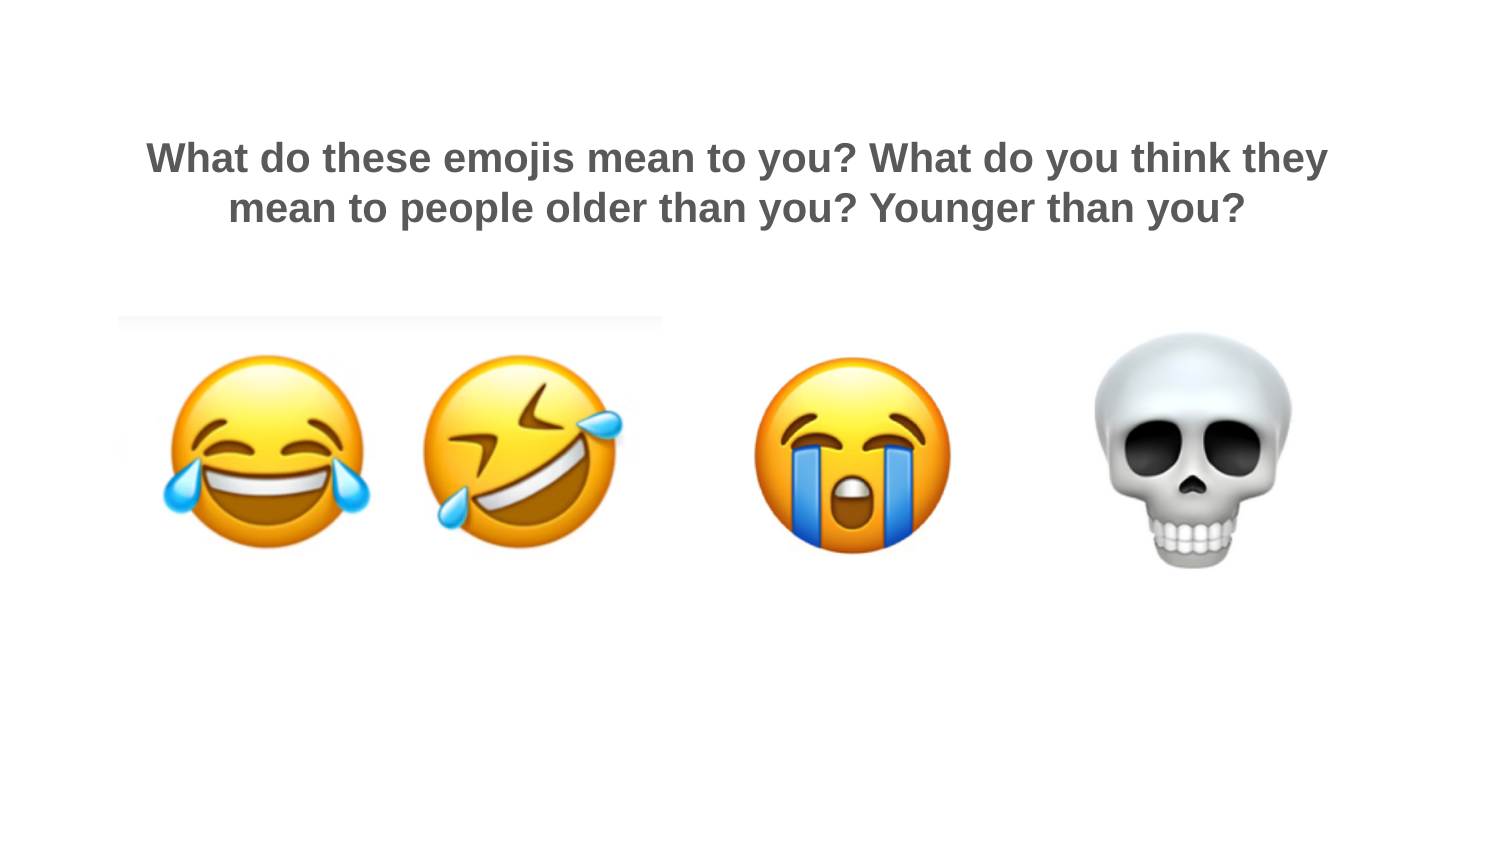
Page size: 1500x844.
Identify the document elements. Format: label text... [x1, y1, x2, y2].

picture [749, 346, 957, 557]
picture [117, 316, 663, 587]
text_box What do these emojis mean to you? What do you think they mean to people older than you? Younger than you? [95, 116, 1380, 214]
picture [1081, 330, 1301, 573]
